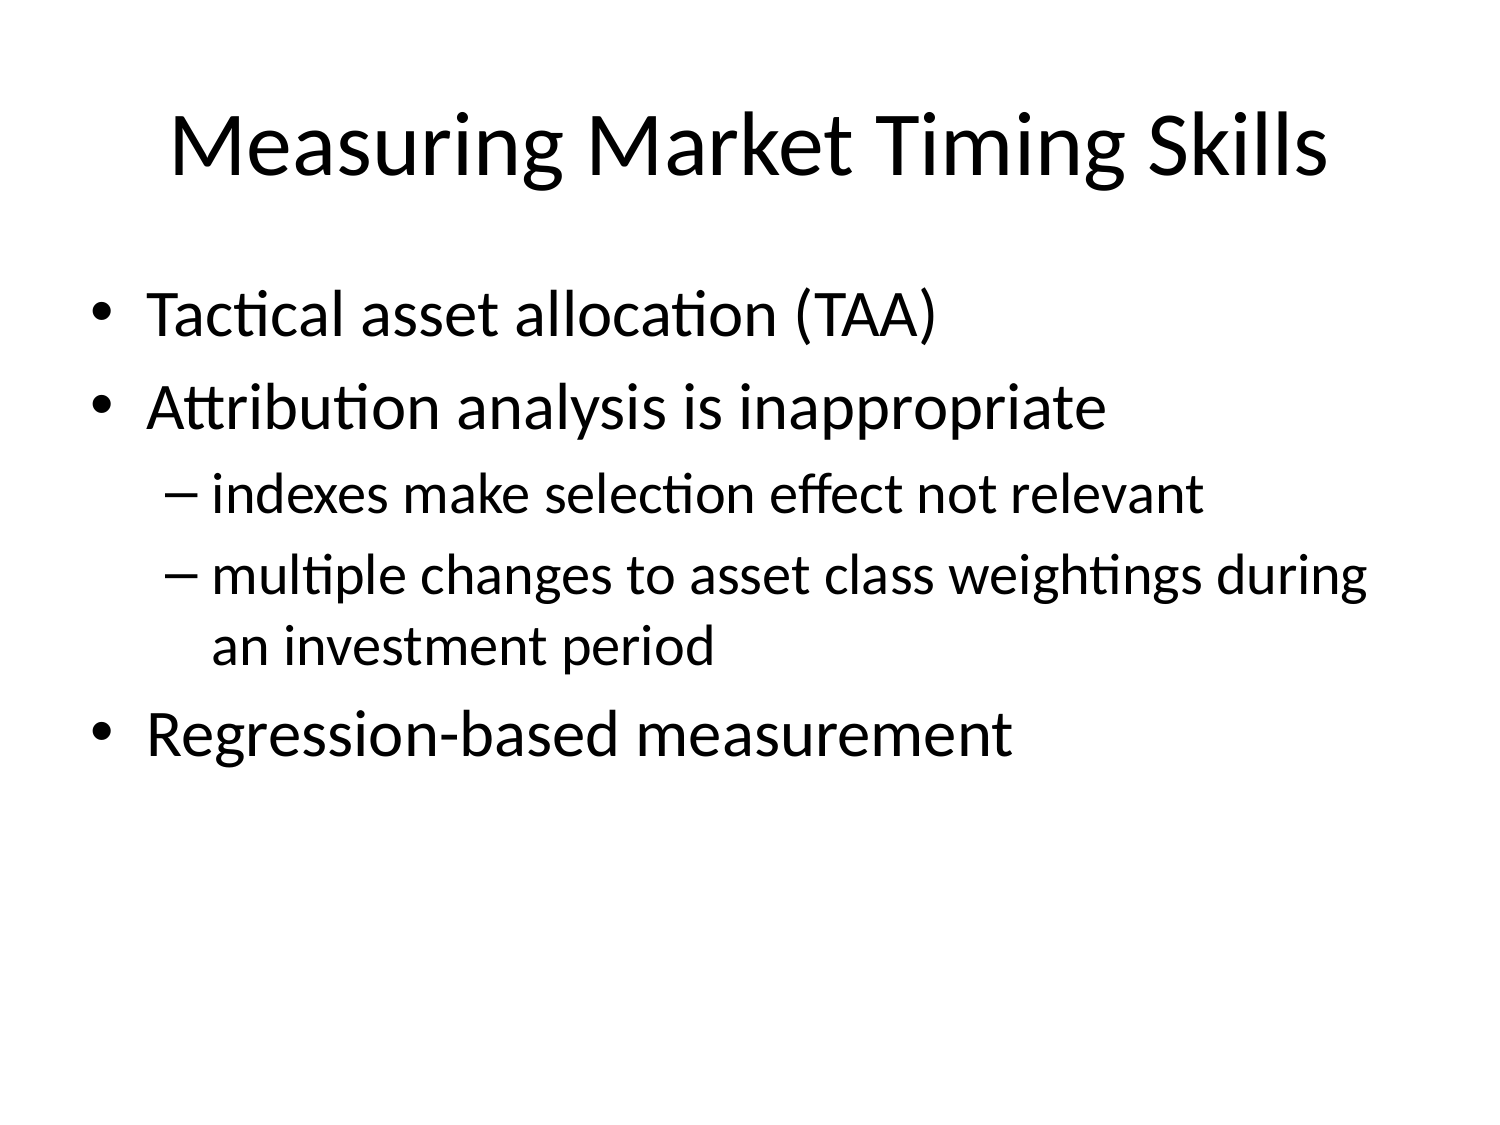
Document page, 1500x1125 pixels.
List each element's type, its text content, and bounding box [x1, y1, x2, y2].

title Measuring Market Timing Skills [75, 45, 1425, 233]
list Tactical asset allocation (TAA) Attribution analysis is inappropriate indexes make selection effect not relevant multiple changes to asset class weightings during an investment period Regression-based measurement [75, 262, 1425, 1005]
